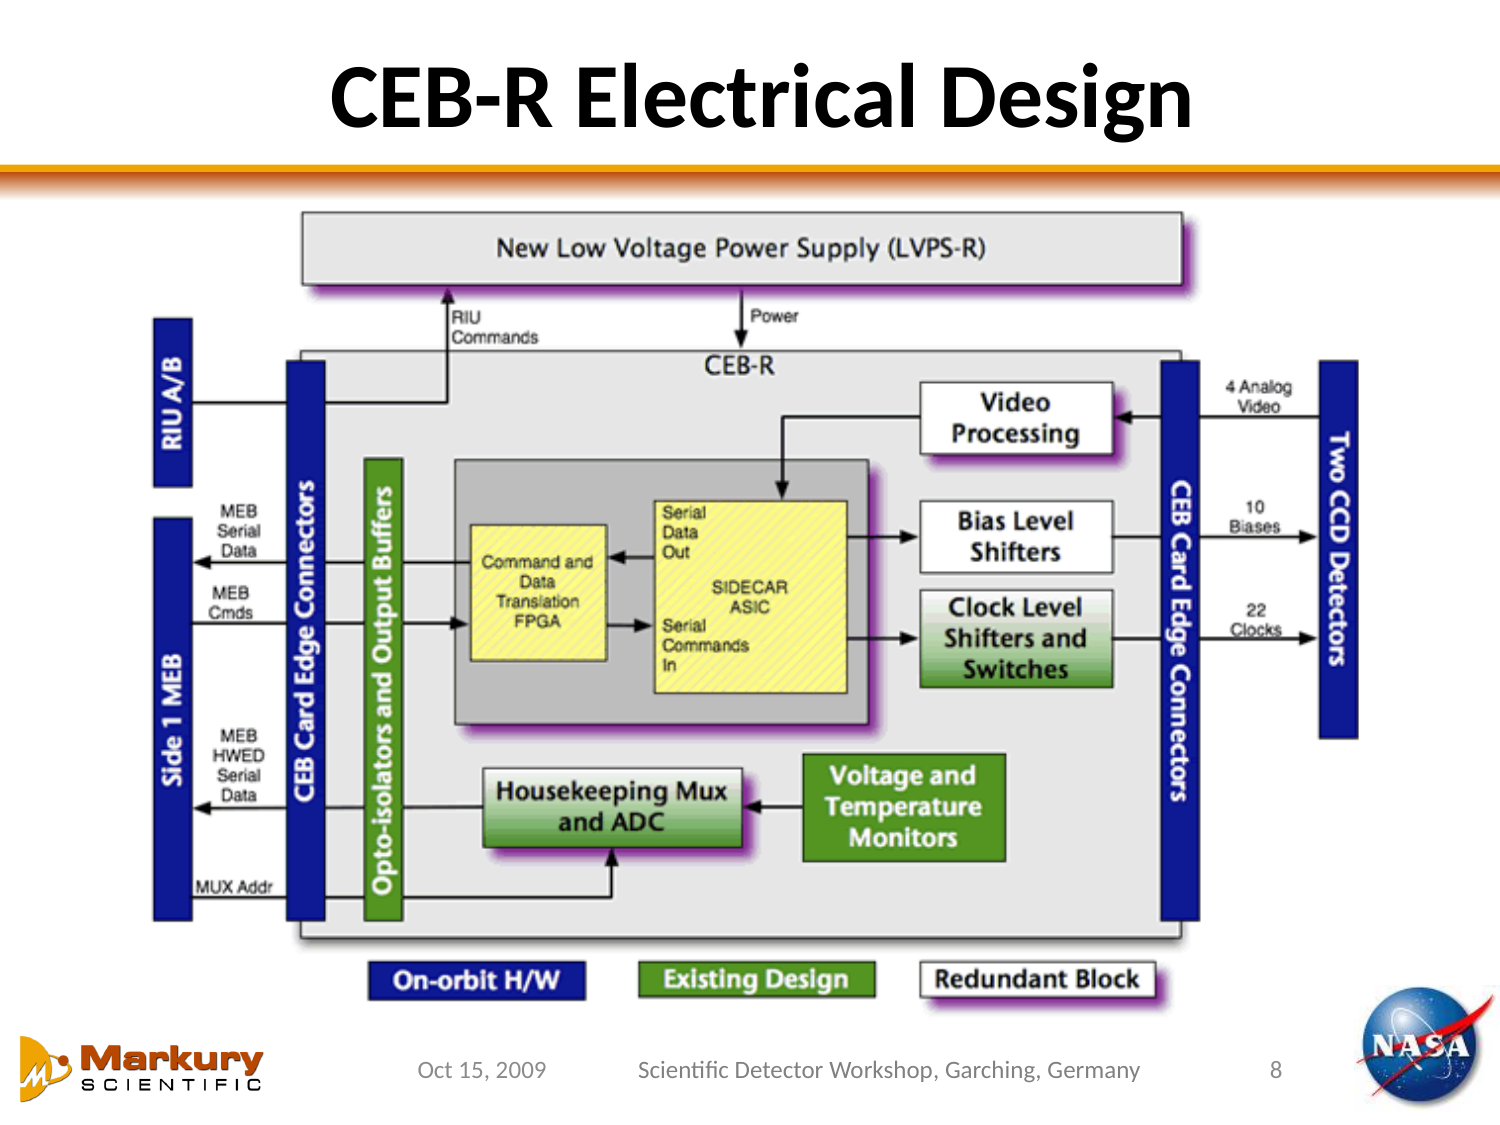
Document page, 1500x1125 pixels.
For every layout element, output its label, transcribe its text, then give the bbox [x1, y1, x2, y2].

picture [1354, 985, 1500, 1112]
title CEB-R Electrical Design [77, 26, 1428, 155]
footer Scientific Detector Workshop, Garching, Germany [591, 1038, 1188, 1099]
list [137, 207, 1360, 1018]
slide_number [402, 1038, 591, 1099]
slide_number 8 [1233, 1038, 1319, 1099]
picture [17, 1033, 267, 1105]
